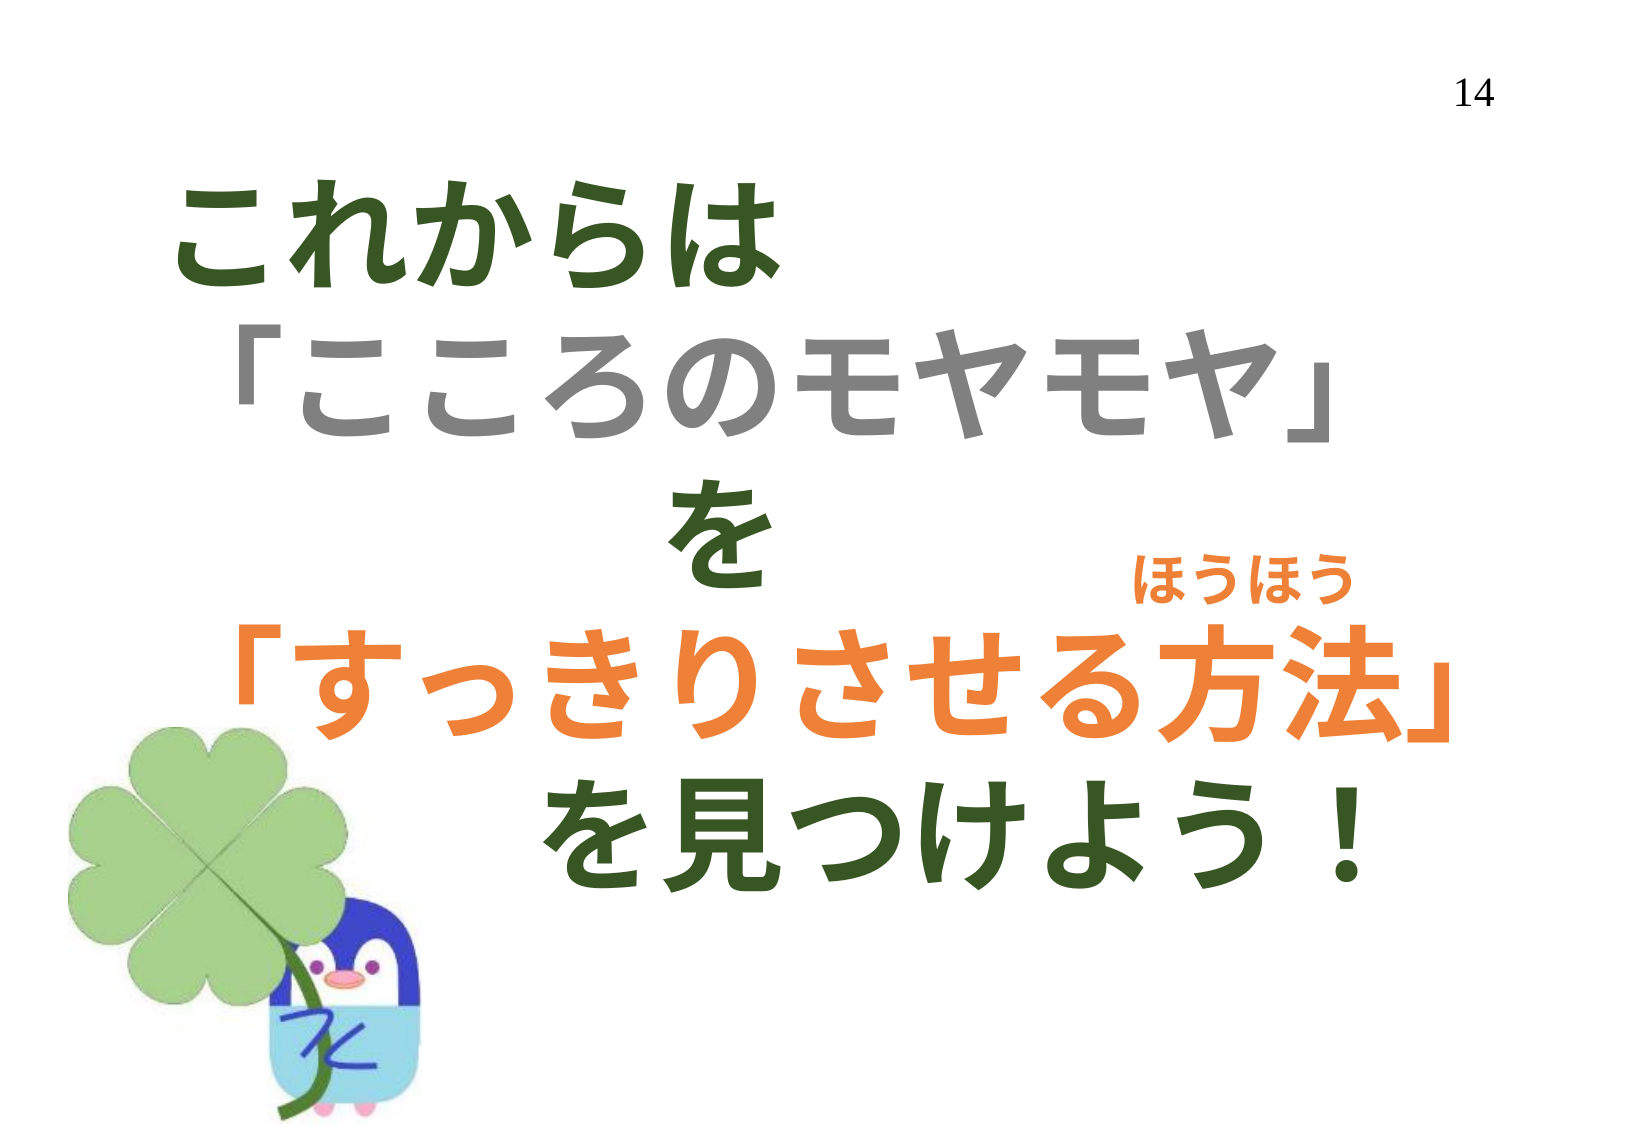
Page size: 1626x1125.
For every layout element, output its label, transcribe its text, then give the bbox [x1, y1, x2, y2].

slide_number 14 [1144, 59, 1510, 120]
picture [68, 727, 422, 1124]
text_box これからは 「こころのモヤモヤ」 を 「すっきりさせる方法」 を見つけよう！ [145, 148, 1545, 914]
text_box ほうほう [1114, 535, 1410, 620]
